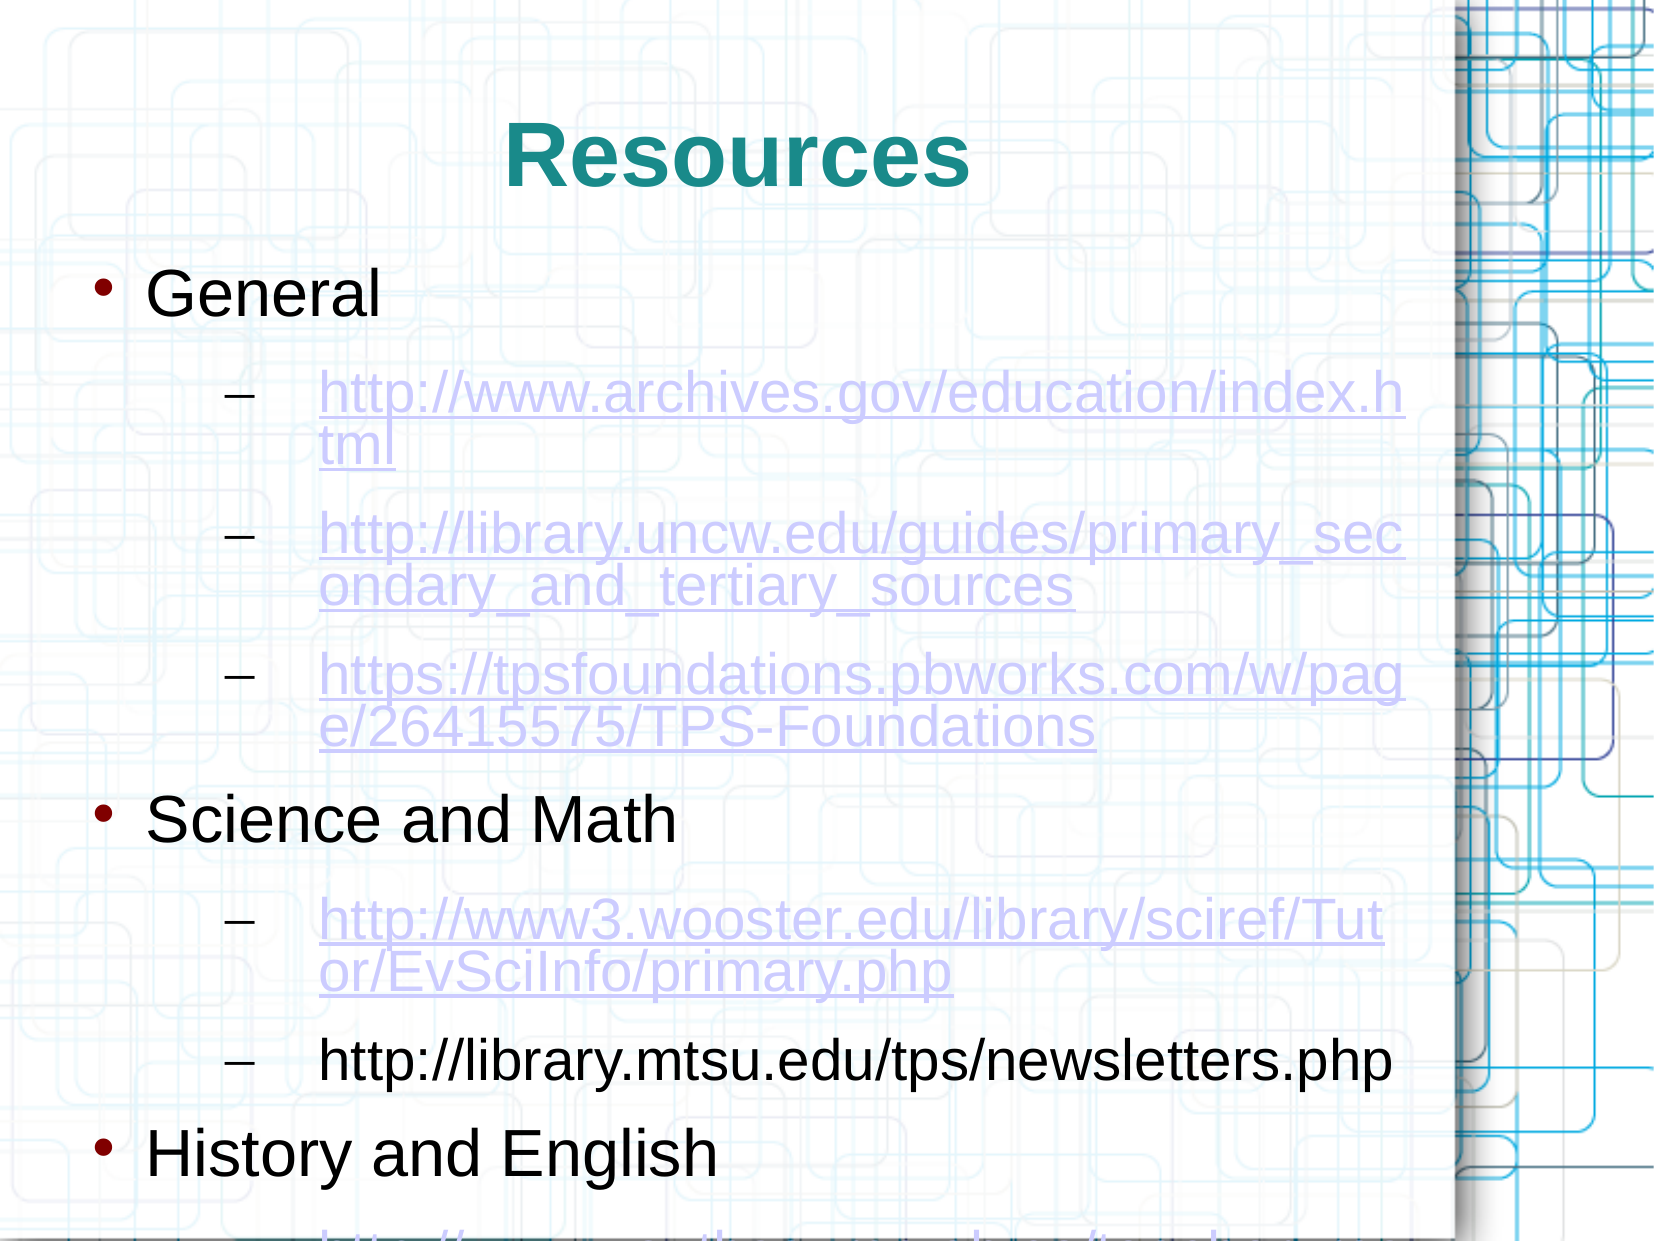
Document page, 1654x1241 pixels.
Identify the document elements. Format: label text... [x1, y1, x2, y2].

title Resources [58, 49, 1418, 257]
list General http://www.archives.gov/education/index.html http://library.uncw.edu/guides/primary_secondary_and_tertiary_sources https://tpsfoundations.pbworks.com/w/page/26415575/TPS-Foundations Science and Math http://www3.wooster.edu/library/sciref/Tutor/EvSciInfo/primary.php http://library.mtsu.edu/tps/newsletters.php History and English http://www.youthsource.ab.ca/teacher_resources/ps_lesson1.html http://www.footnote.com/ [74, 299, 1410, 1119]
picture [0, 0, 1654, 1241]
